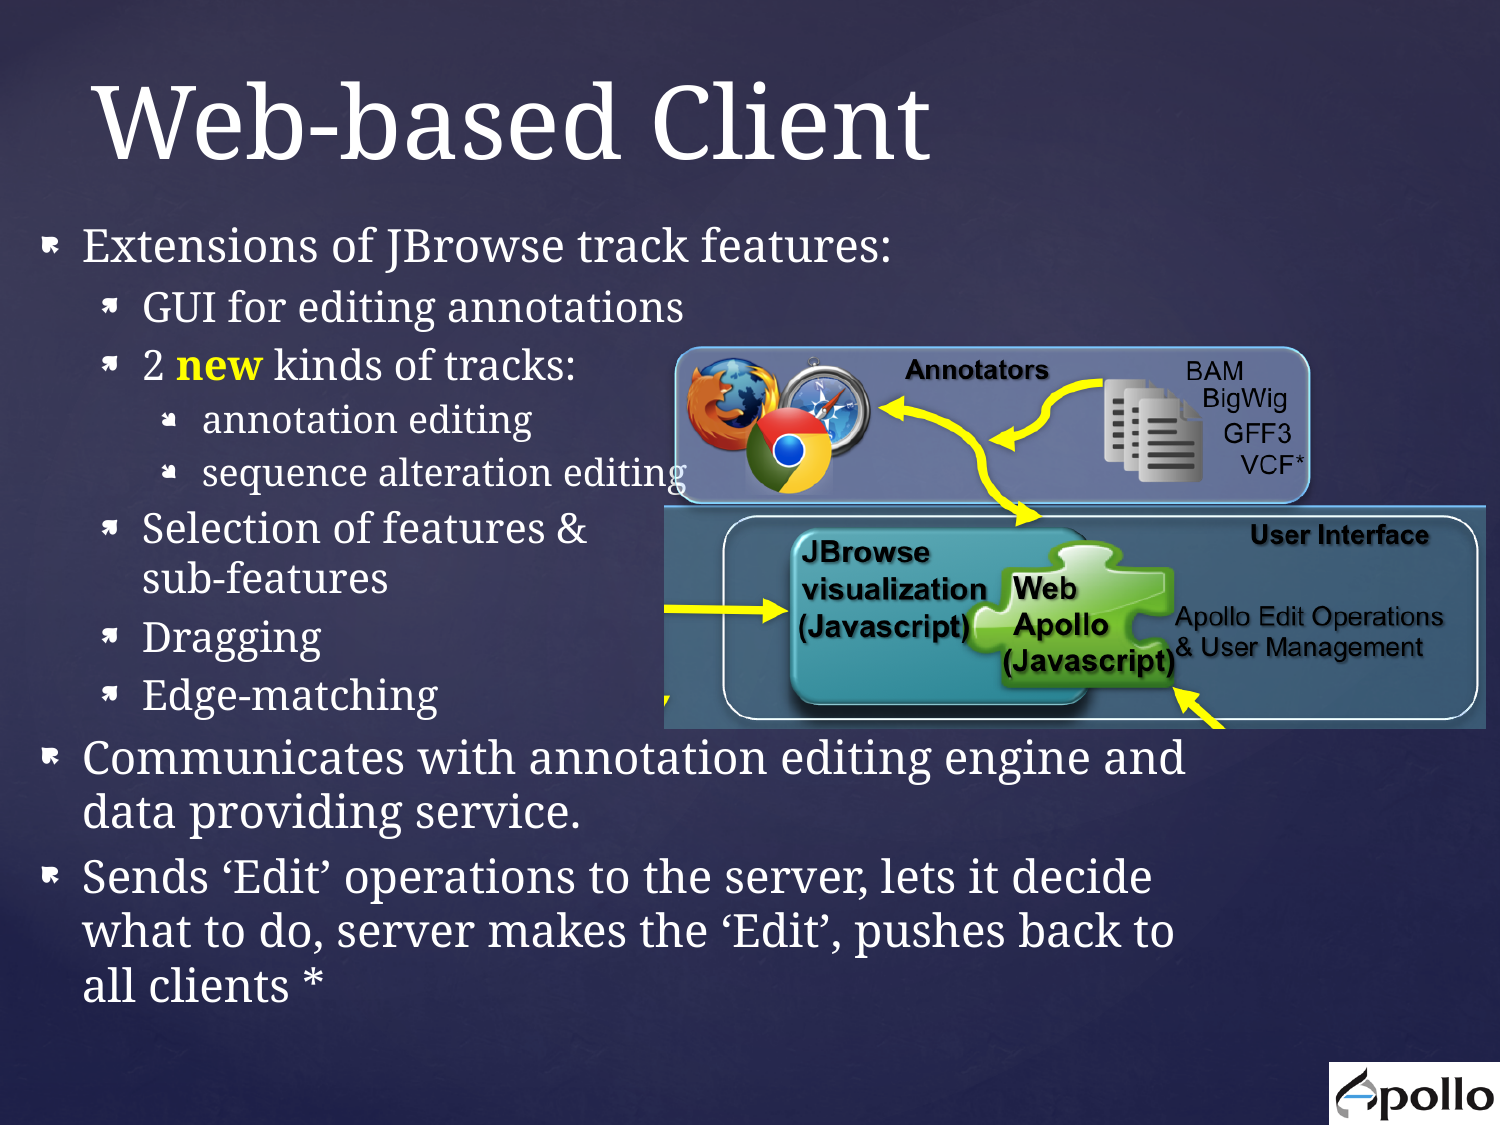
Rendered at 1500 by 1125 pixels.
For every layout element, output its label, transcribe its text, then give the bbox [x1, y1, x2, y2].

picture [1328, 1062, 1500, 1125]
picture [664, 341, 1487, 729]
title Web-based Client [75, 37, 1313, 188]
list Extensions of JBrowse track features: GUI for editing annotations 2 new kinds of tracks: annotation editing sequence alteration editing Selection of features & sub-features Dragging Edge-matching Communicates with annotation editing engine and data providing service. Sends ‘Edit’ operations to the server, lets it decide what to do, server makes the ‘Edit’, pushes back to all clients * [21, 191, 1250, 1038]
